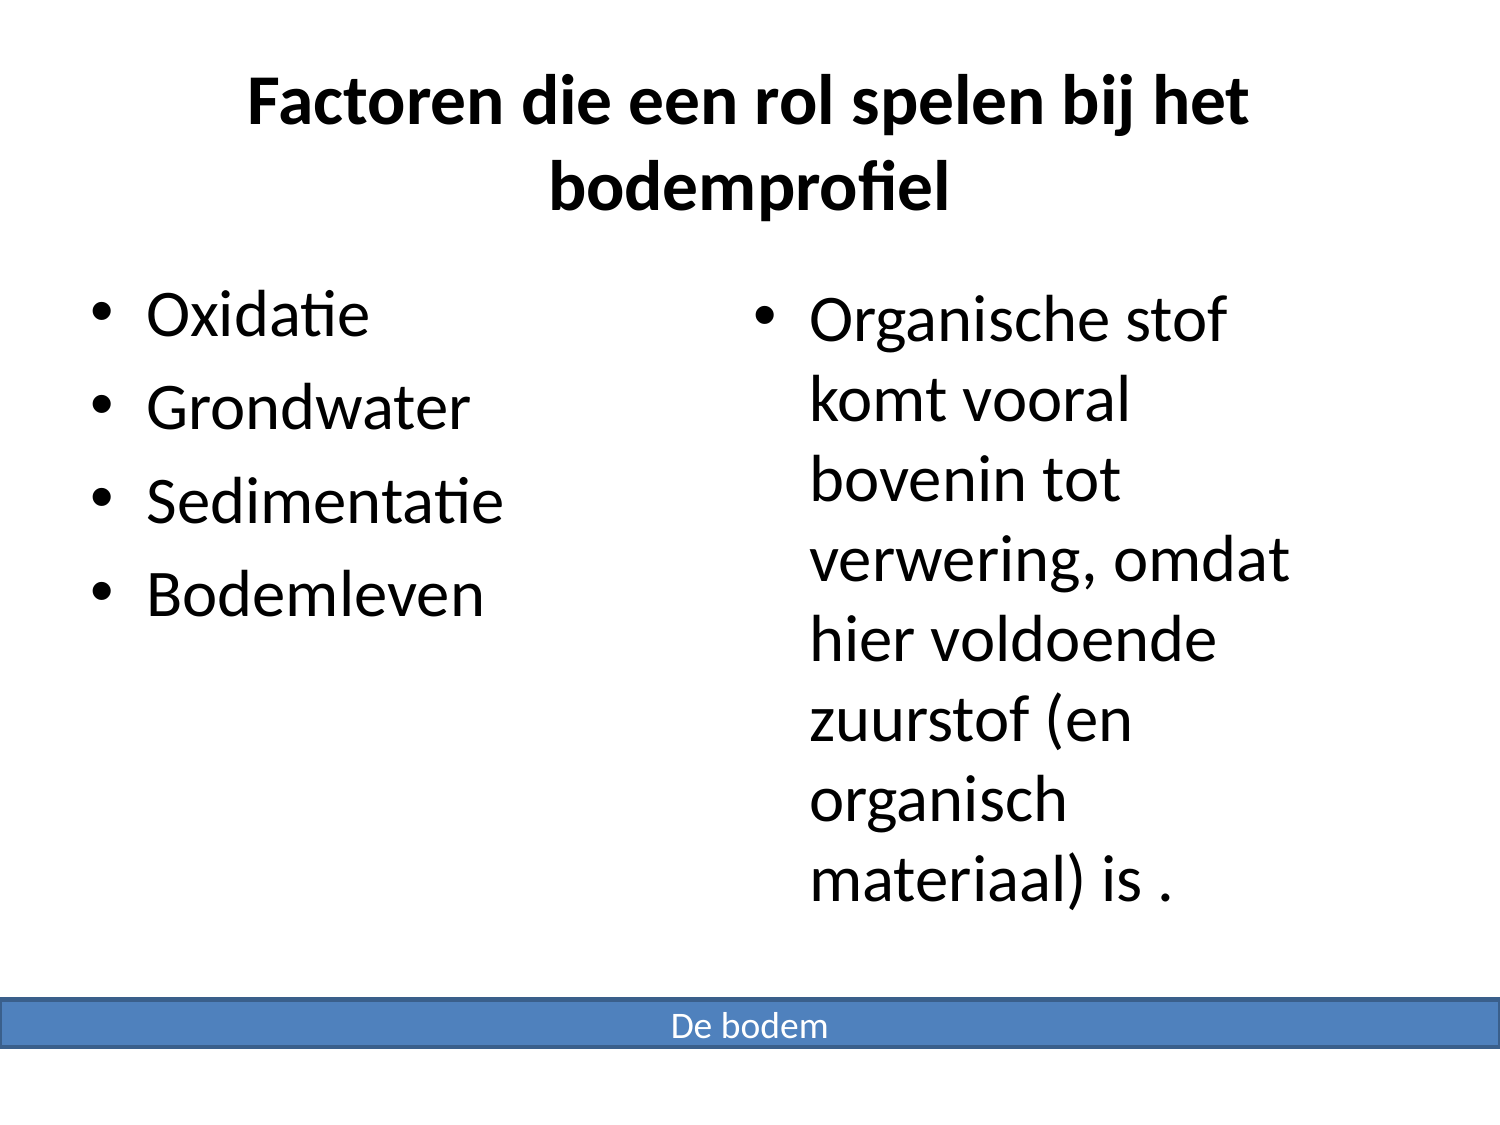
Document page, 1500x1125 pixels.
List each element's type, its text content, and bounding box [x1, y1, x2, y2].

list Oxidatie Grondwater Sedimentatie Bodemleven [75, 262, 585, 997]
text_box De bodem [0, 997, 1500, 1049]
title Factoren die een rol spelen bij het bodemprofiel [75, 45, 1425, 233]
text_box Organische stof komt vooral bovenin tot verwering, omdat hier voldoende zuurstof (en organisch materiaal) is . [738, 267, 1376, 997]
